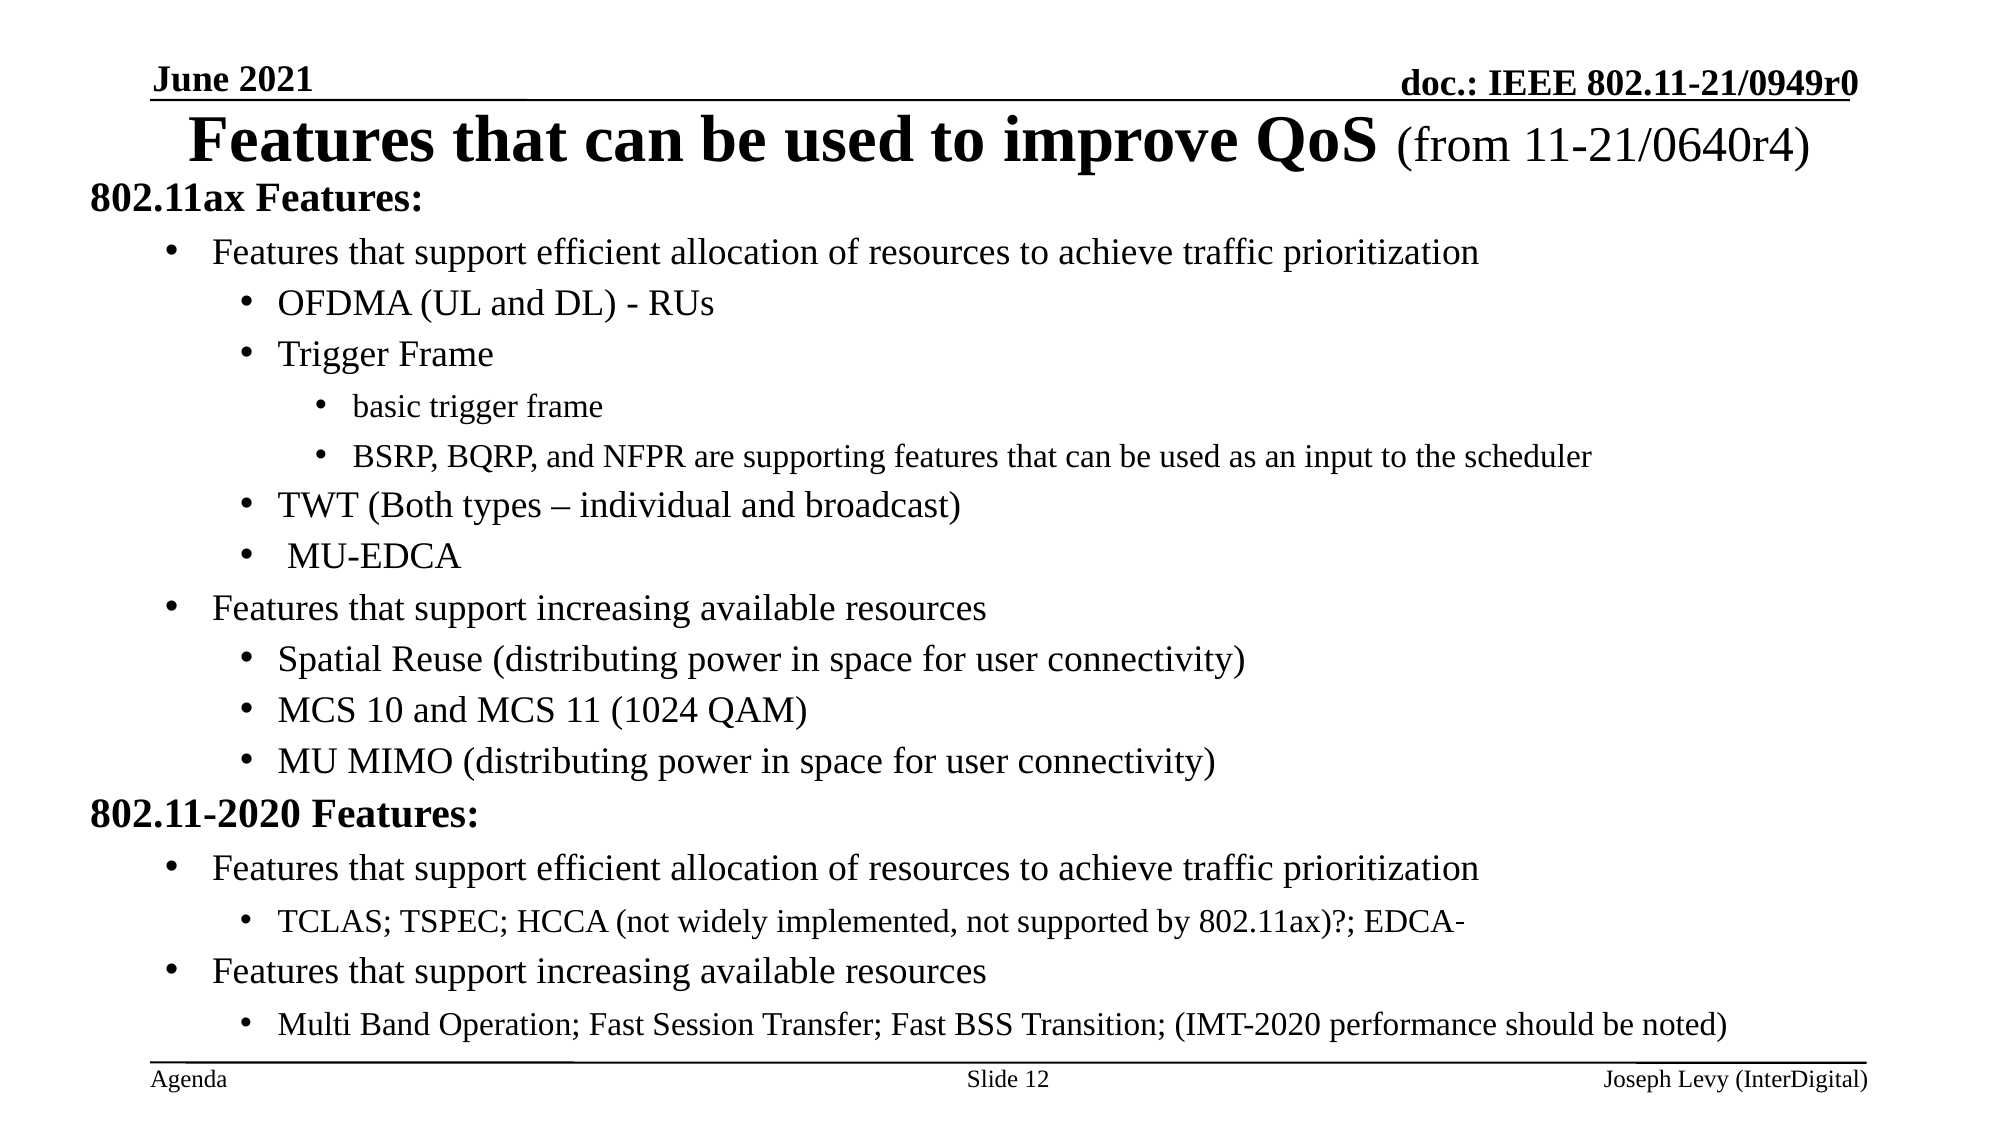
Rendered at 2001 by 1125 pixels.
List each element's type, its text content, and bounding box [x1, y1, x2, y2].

list 802.11ax Features: Features that support efficient allocation of resources to achieve traffic prioritization OFDMA (UL and DL) - RUs Trigger Frame basic trigger frame BSRP, BQRP, and NFPR are supporting features that can be used as an input to the scheduler TWT (Both types – individual and broadcast) MU-EDCA Features that support increasing available resources Spatial Reuse (distributing power in space for user connectivity) MCS 10 and MCS 11 (1024 QAM) MU MIMO (distributing power in space for user connectivity) 802.11-2020 Features: Features that support efficient allocation of resources to achieve traffic prioritization TCLAS; TSPEC; HCCA (not widely implemented, not supported by 802.11ax)?; EDCA Features that support increasing available resources Multi Band Operation; Fast Session Transfer; Fast BSS Transition; (IMT-2020 performance should be noted) [74, 170, 1913, 1063]
slide_number Slide 12 [950, 1061, 1067, 1123]
footer Joseph Levy (InterDigital) [1171, 1061, 1869, 1093]
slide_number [152, 54, 563, 100]
title Features that can be used to improve QoS (from 11-21/0640r4) [112, 112, 1888, 158]
